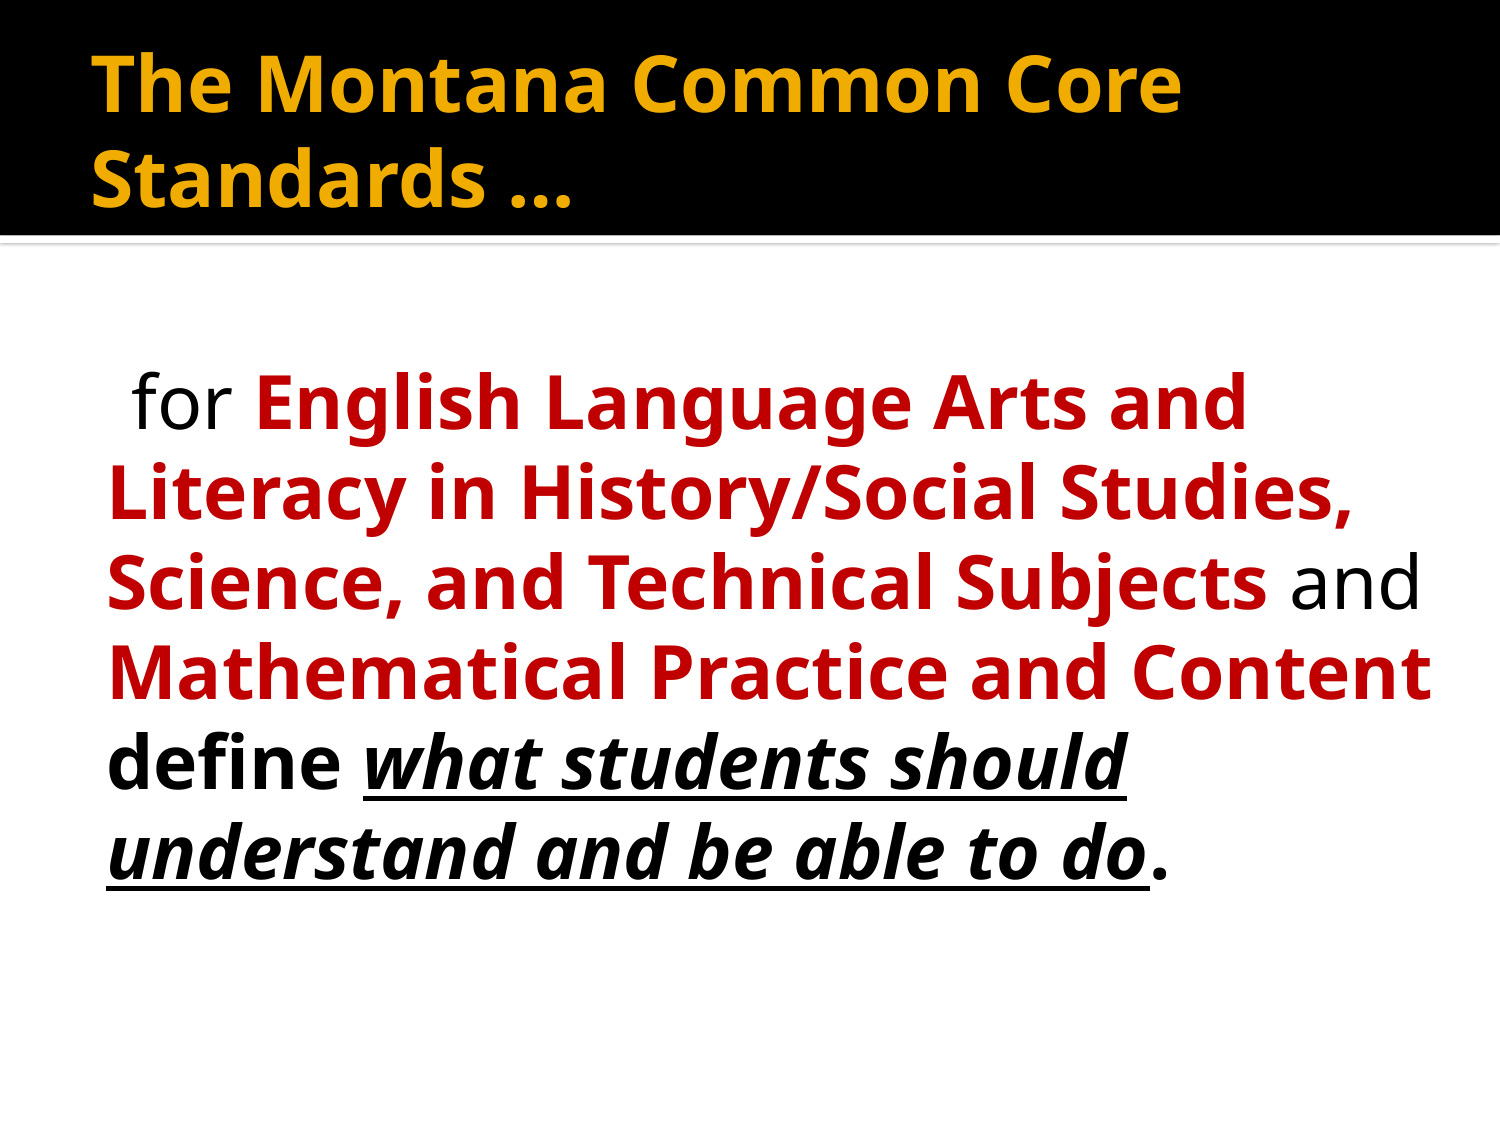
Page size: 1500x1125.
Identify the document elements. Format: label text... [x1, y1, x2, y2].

list for English Language Arts and Literacy in History/Social Studies, Science, and Technical Subjects and Mathematical Practice and Content define what students should understand and be able to do. [24, 249, 1450, 1075]
title The Montana Common Core Standards … [75, 25, 1425, 231]
